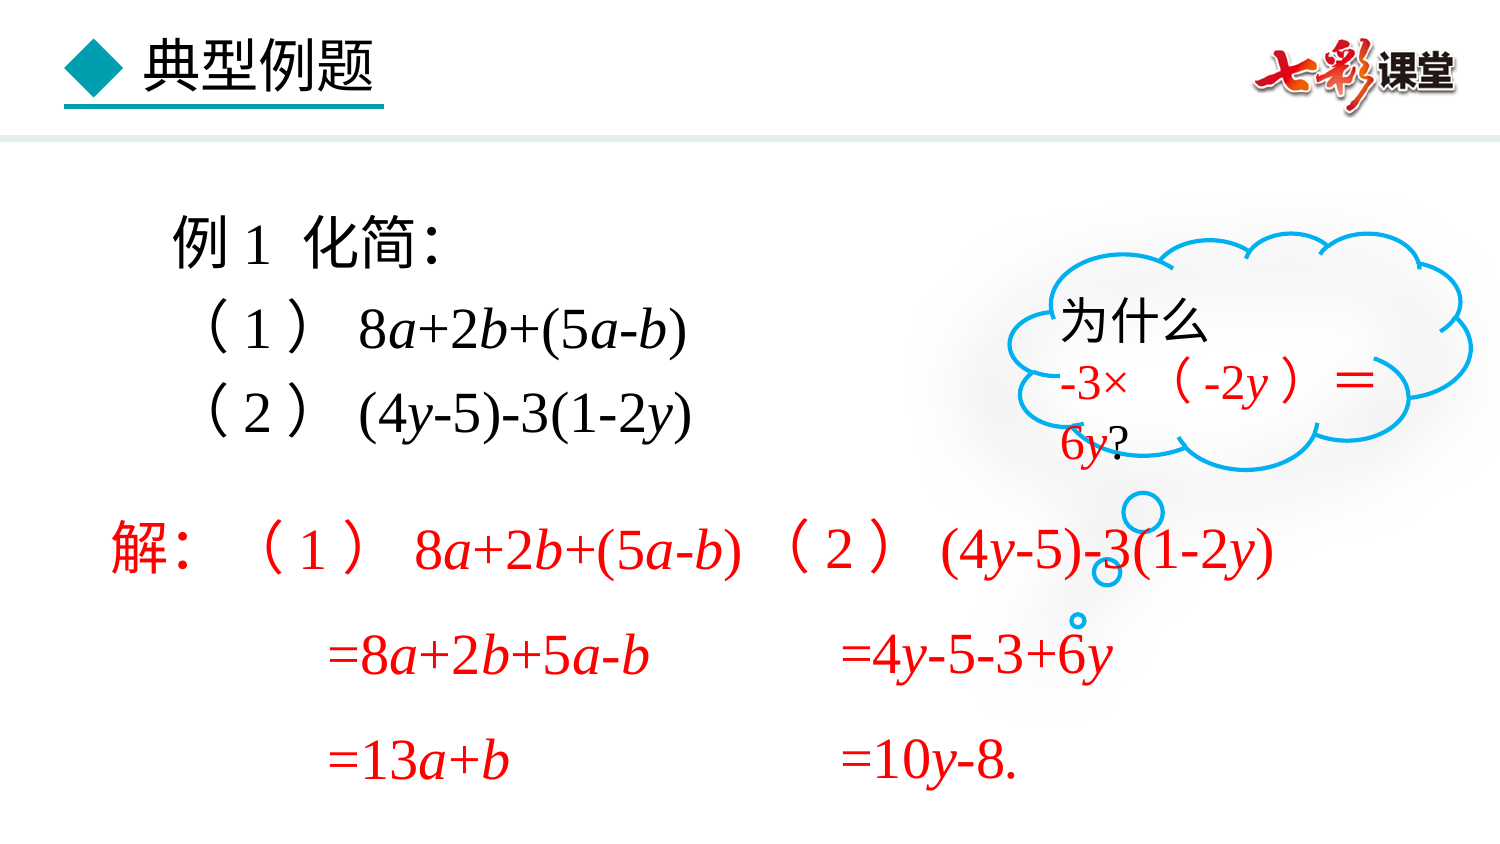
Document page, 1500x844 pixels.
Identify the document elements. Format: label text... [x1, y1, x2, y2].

text_box 解：（1）8a+2b+(5a-b) =8a+2b+5a-b =13a+b [95, 469, 828, 799]
text_box 例1 化简： （1）8a+2b+(5a-b) （2）(4y-5)-3(1-2y) [156, 184, 908, 452]
text_box （2）(4y-5)-3(1-2y) =4y-5-3+6y =10y-8. [738, 468, 1471, 798]
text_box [1009, 232, 1471, 470]
picture [1249, 32, 1461, 118]
